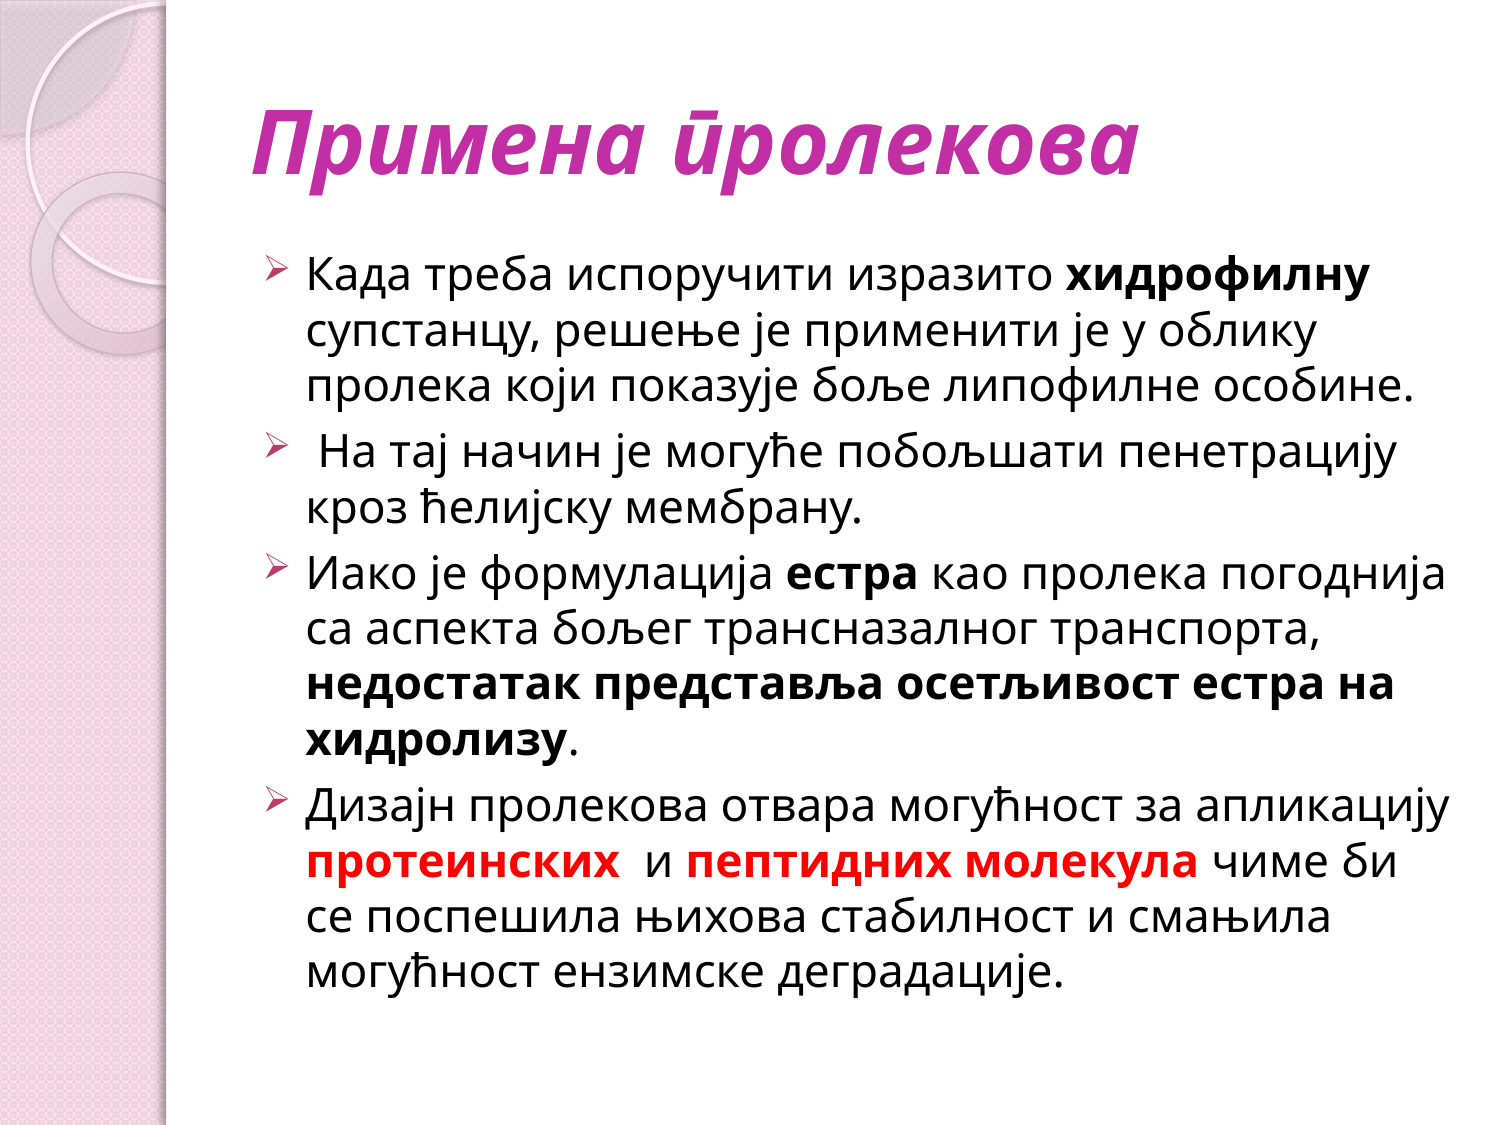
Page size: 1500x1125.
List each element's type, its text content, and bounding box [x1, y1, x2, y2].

title Примена пролекова [235, 45, 1466, 233]
list Када треба испоручити изразито хидрофилну супстанцу, решење је применити је у облику пролека који показује боље липофилне особине. На тај начин је могуће побољшати пенетрацију кроз ћелијску мембрану. Иако је формулација естра као пролека погоднија са аспекта бољег трансназалног транспорта, недостатак представља осетљивост естра на хидролизу. Дизајн пролекова отвара могућност за апликацију протеинских и пептидних молекула чиме би се поспешила њихова стабилност и смањила могућност ензимске деградације. [235, 237, 1466, 1025]
